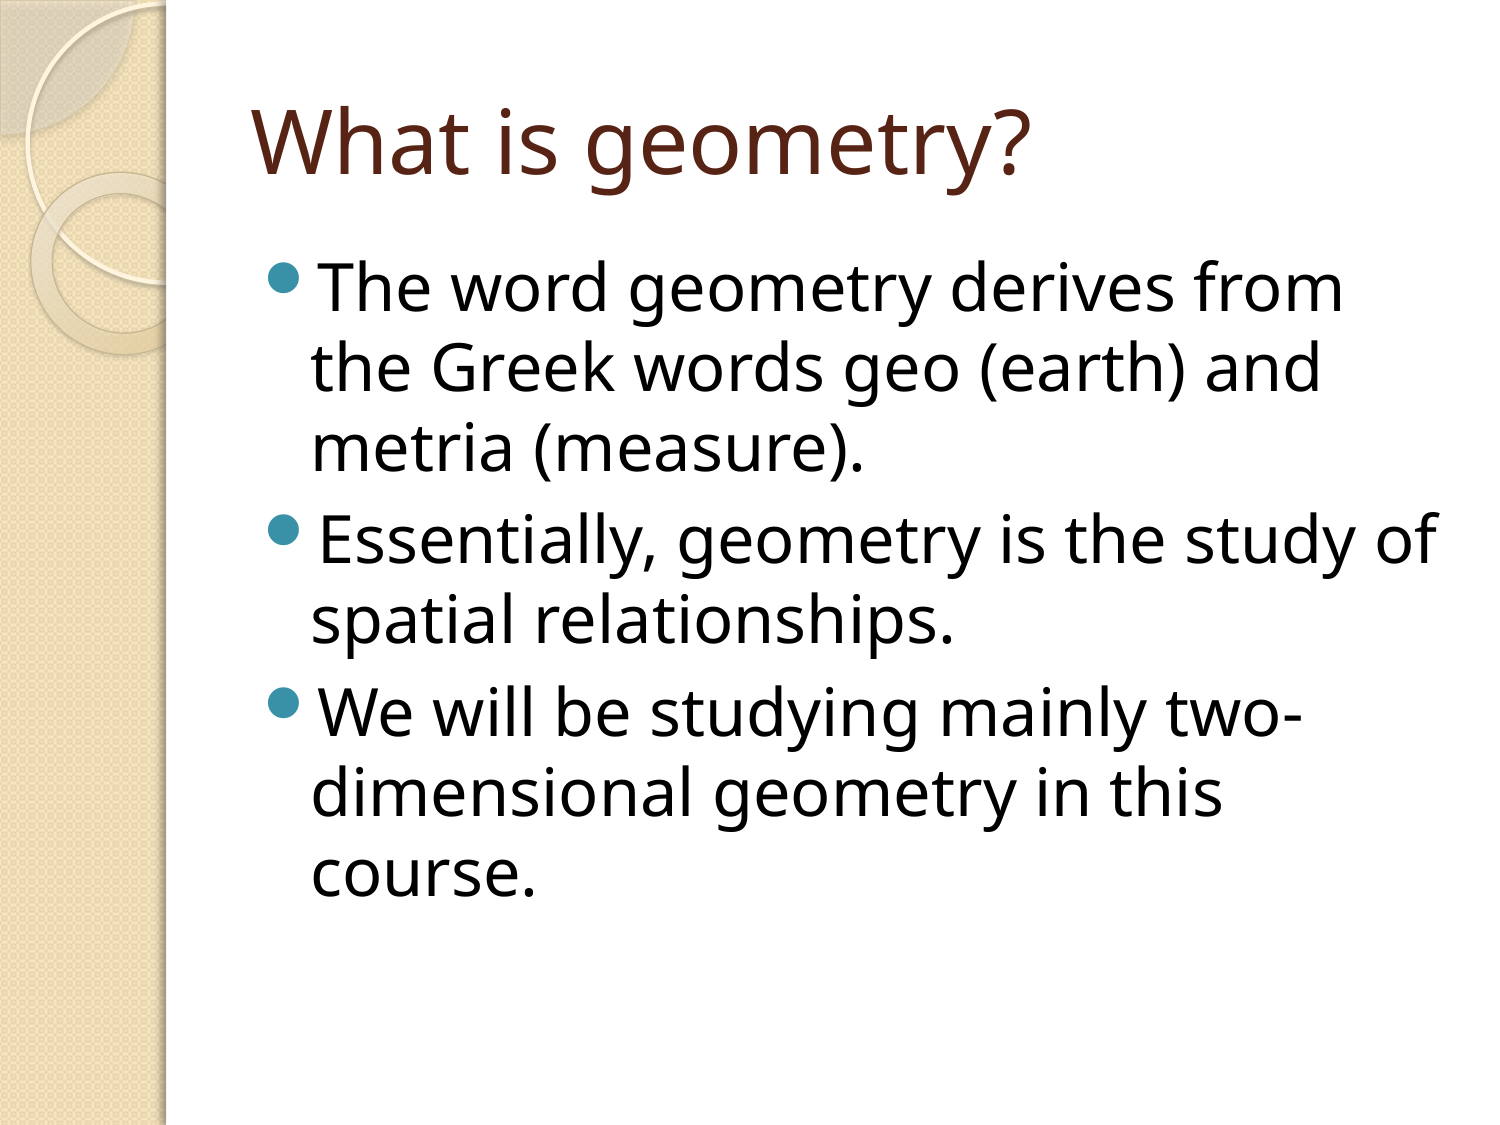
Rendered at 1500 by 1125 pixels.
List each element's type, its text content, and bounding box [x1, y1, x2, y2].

list The word geometry derives from the Greek words geo (earth) and metria (measure). Essentially, geometry is the study of spatial relationships. We will be studying mainly two-dimensional geometry in this course. [235, 237, 1466, 1025]
title What is geometry? [235, 45, 1466, 233]
